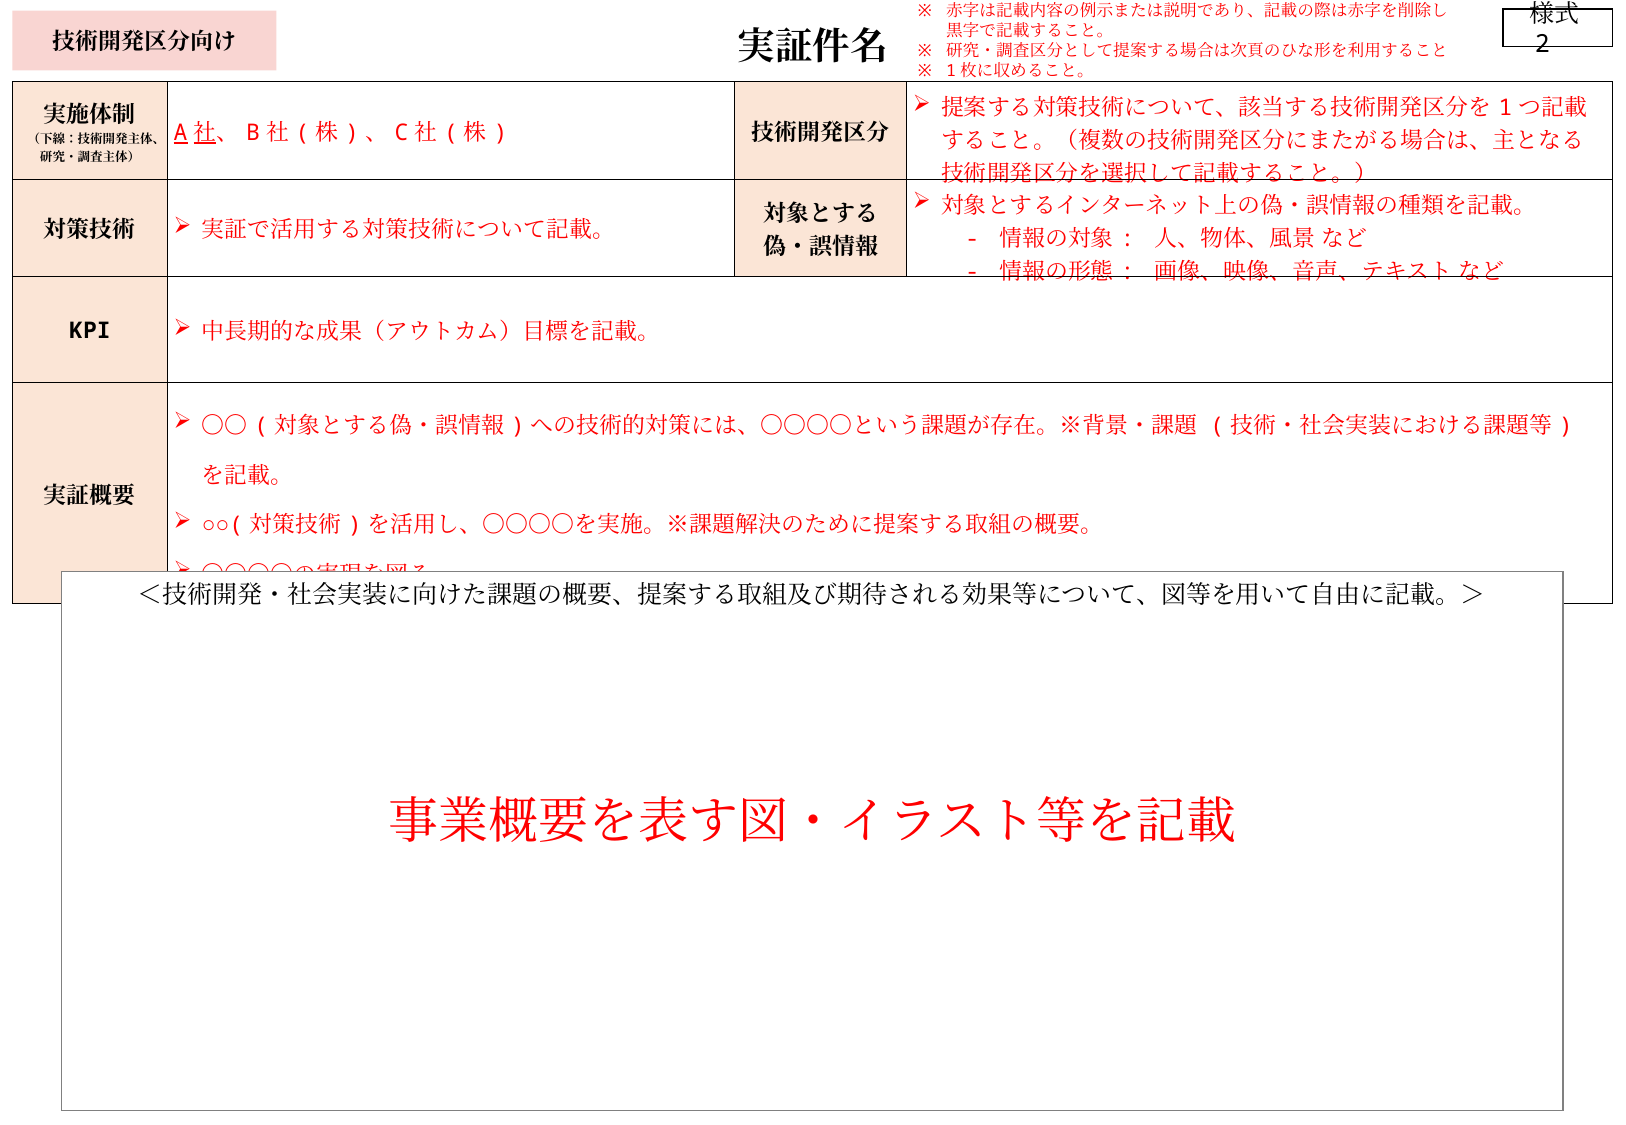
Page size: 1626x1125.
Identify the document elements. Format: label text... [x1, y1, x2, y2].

table_cell 〇〇(対象とする偽・誤情報)への技術的対策には、〇〇〇〇という課題が存在。※背景・課題 (技術・社会実装における課題等) を記載。 ○○(対策技術)を活用し、〇〇〇〇を実施。※課題解決のために提案する取組の概要。 〇〇〇〇の実現を図る。 ※150-300文字程度で、原則としてフォーマットに記載されている文章を用い、○○○○の箇所に提案内容を記載すること。 [168, 383, 1612, 603]
table_cell 対象とする 偽・誤情報 [735, 180, 906, 276]
text_box ＜技術開発・社会実装に向けた課題の概要、提案する取組及び期待される効果等について、図等を用いて自由に記載。＞ 事業概要を表す図・イラスト等を記載 [61, 571, 1564, 1111]
table_cell 対策技術 [13, 180, 167, 276]
table_cell 対象とするインターネット上の偽・誤情報の種類を記載。 - 情報の対象: 人、物体、風景 など - 情報の形態: 画像、映像、音声、テキスト など [907, 180, 1612, 276]
text_box 様式2 [1502, 8, 1614, 48]
table_cell 中長期的な成果（アウトカム）目標を記載。 [168, 277, 1612, 382]
table_header 実施体制 （下線：技術開発主体、研究・調査主体） [13, 82, 167, 179]
table_cell 実証概要 [13, 383, 167, 603]
table_cell KPI [13, 277, 167, 382]
text_box 赤字は記載内容の例示または説明であり、記載の際は赤字を削除し黒字で記載すること。 研究・調査区分として提案する場合は次頁のひな形を利用すること 1枚に収めること。 [903, 0, 1480, 88]
table_header 技術開発区分 [735, 82, 906, 179]
text_box 実証件名 [1480, 14, 1625, 75]
table_header A社、B社(株)、C社(株) [168, 82, 734, 179]
text_box 技術開発区分向け [12, 10, 277, 71]
table_cell 実証で活用する対策技術について記載。 [168, 180, 734, 276]
table_header 提案する対策技術について、該当する技術開発区分を1つ記載すること。（複数の技術開発区分にまたがる場合は、主となる技術開発区分を選択して記載すること。） [907, 82, 1612, 179]
text_box 実証件名 [0, 14, 903, 75]
